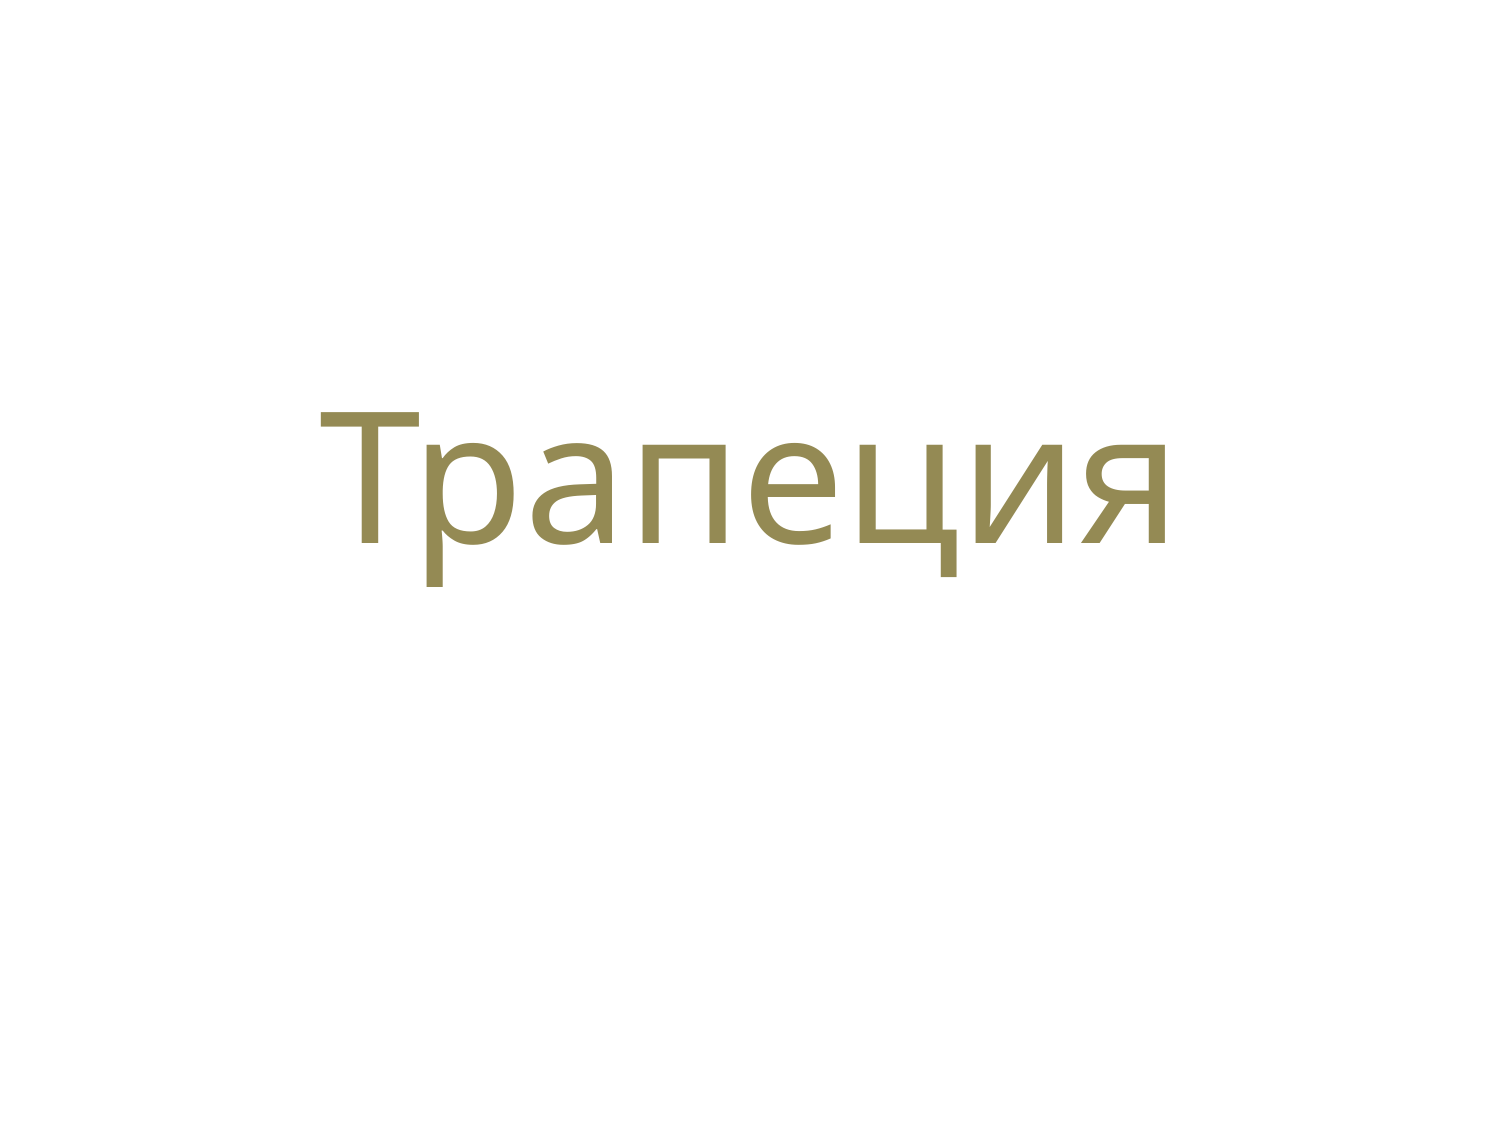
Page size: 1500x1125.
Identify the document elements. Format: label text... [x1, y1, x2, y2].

title Трапеция [112, 349, 1388, 591]
